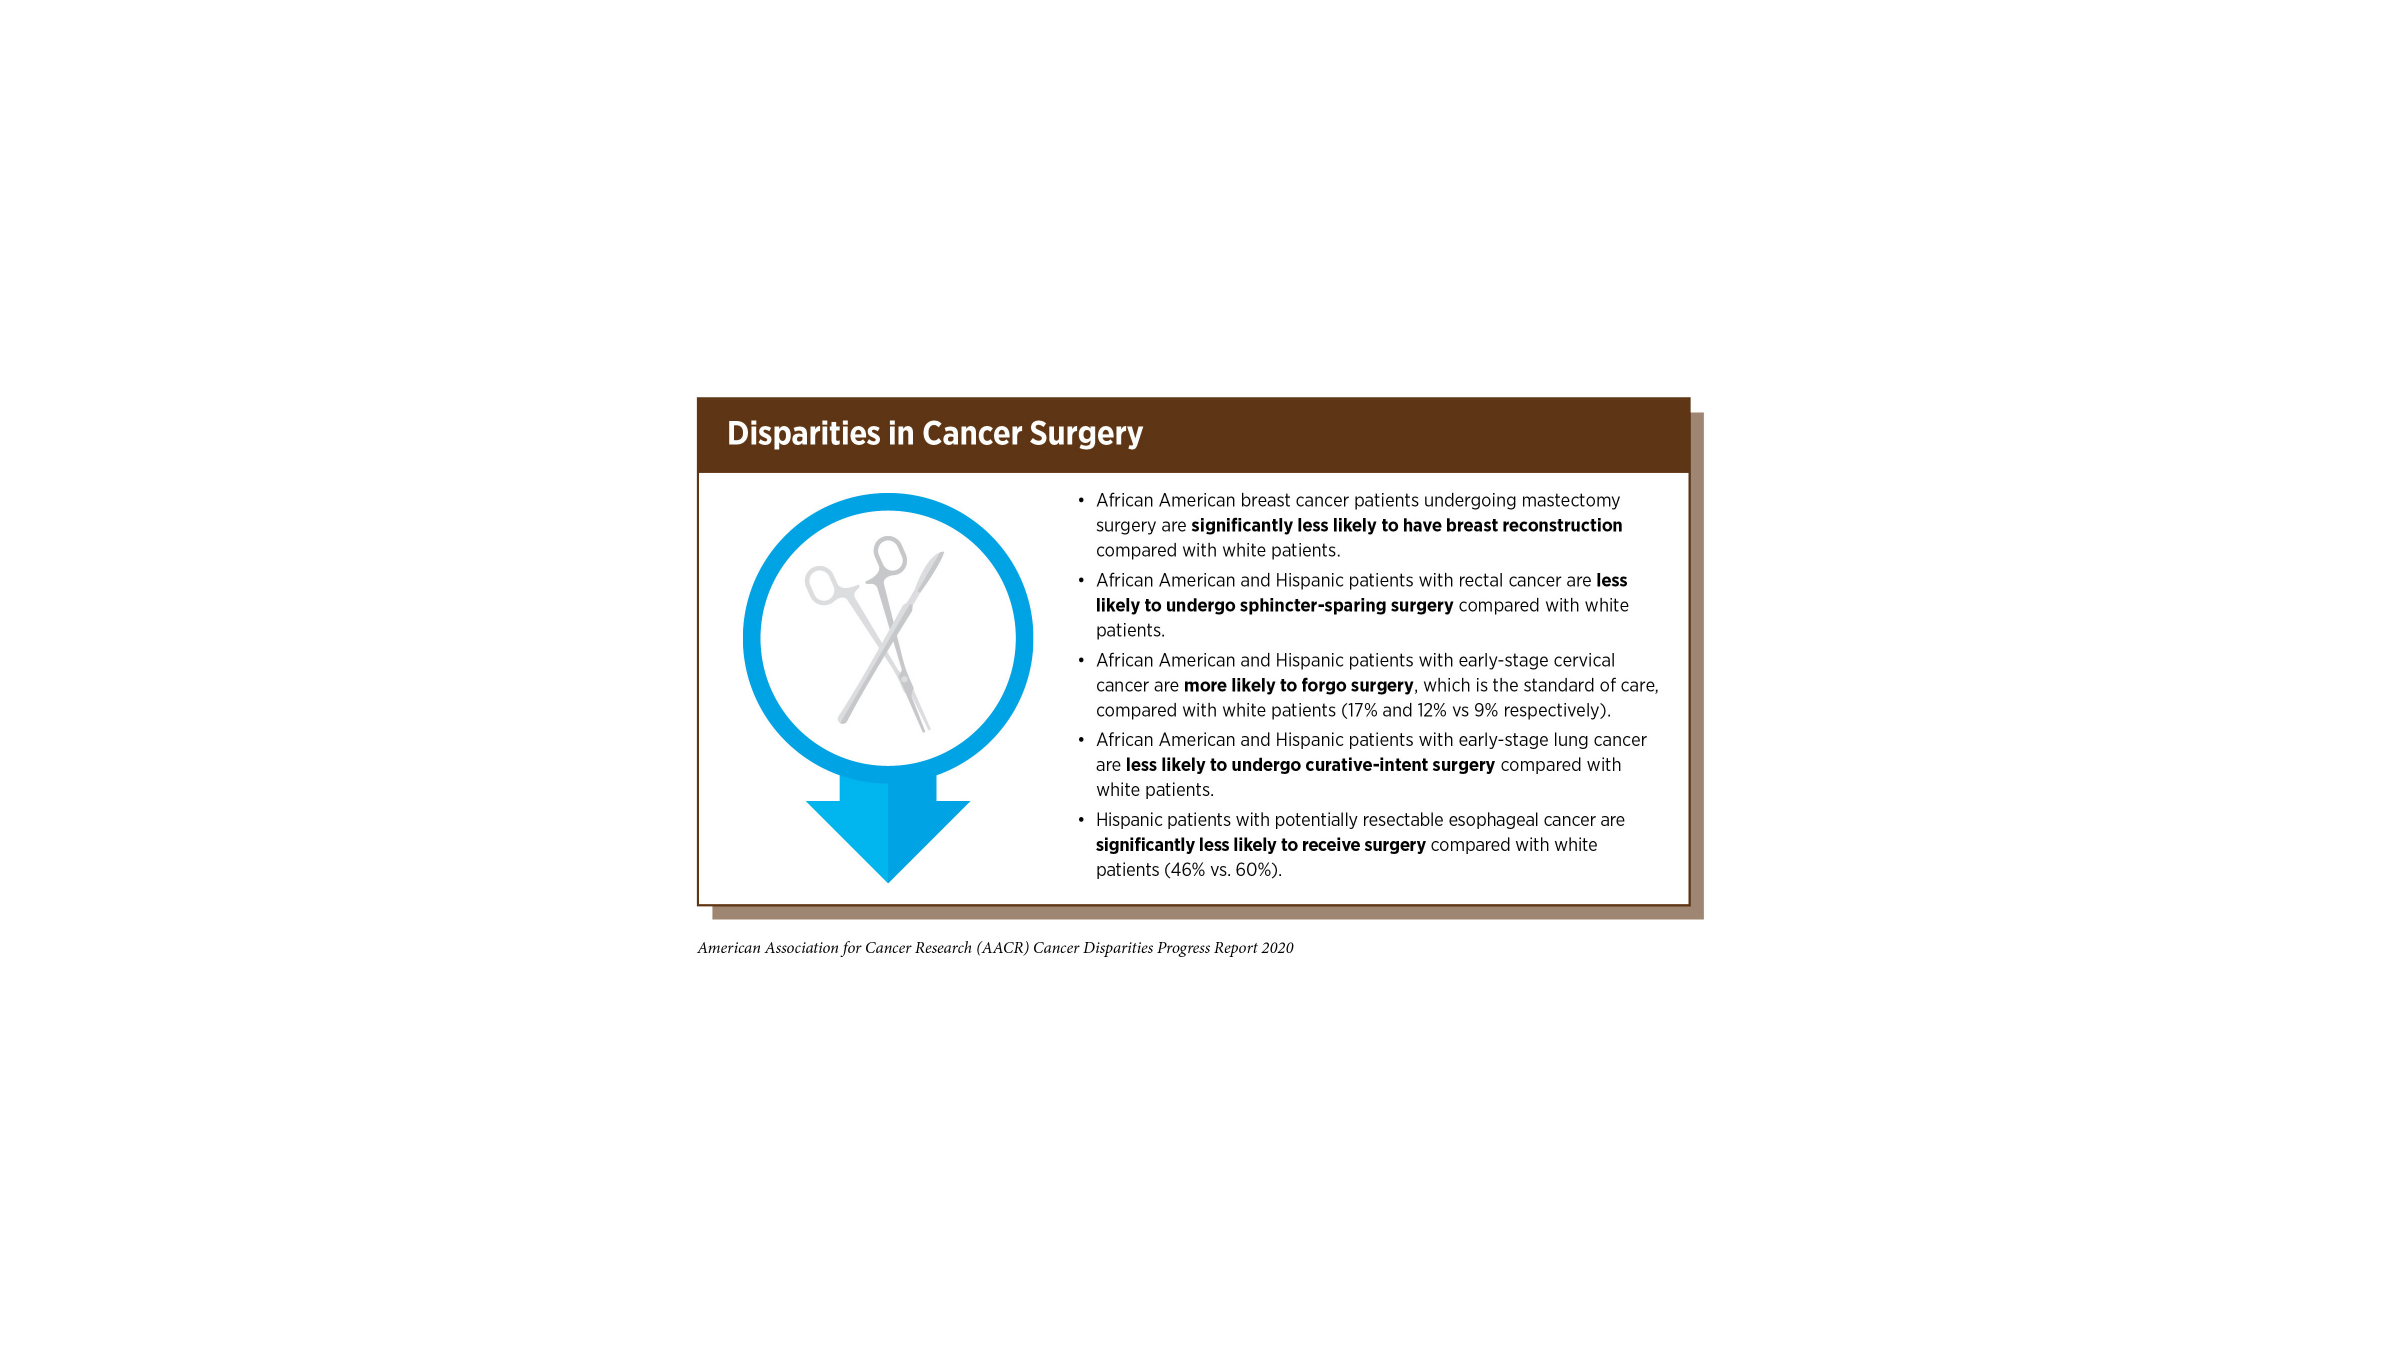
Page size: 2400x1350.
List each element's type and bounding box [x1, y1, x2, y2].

picture [686, 389, 1714, 961]
